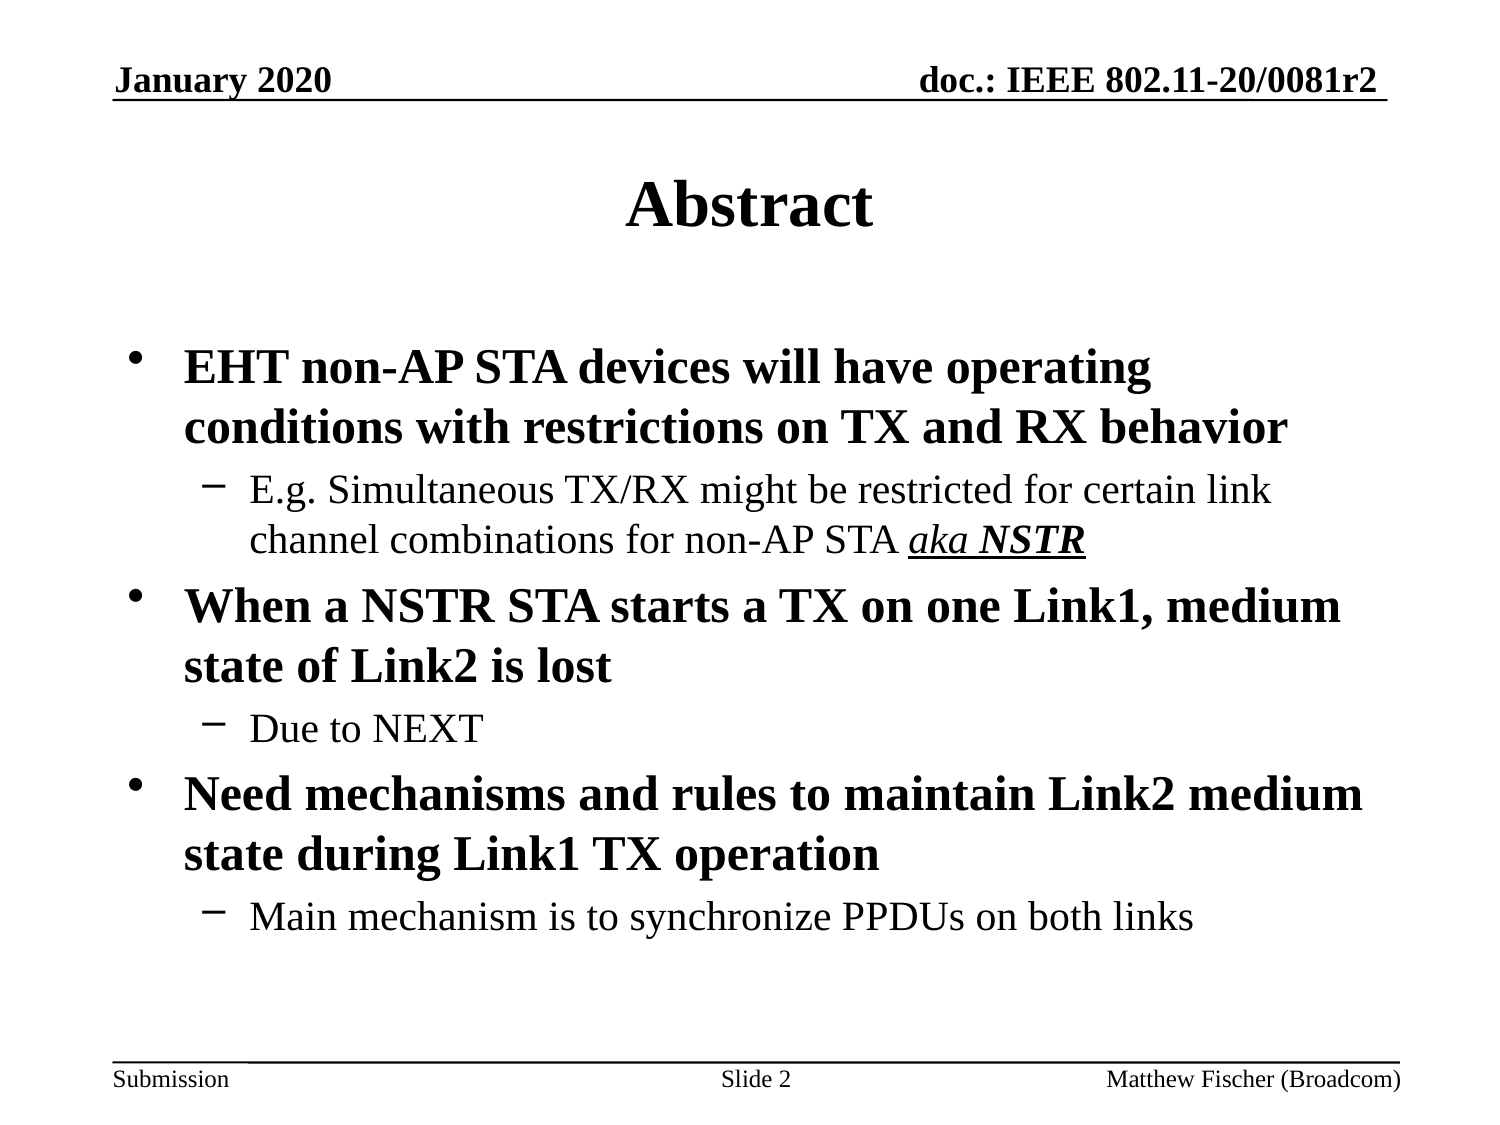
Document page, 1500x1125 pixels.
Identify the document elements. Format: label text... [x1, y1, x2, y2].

slide_number Slide 2 [712, 1061, 800, 1093]
footer Matthew Fischer (Broadcom) [1102, 1061, 1402, 1093]
list EHT non-AP STA devices will have operating conditions with restrictions on TX and RX behavior E.g. Simultaneous TX/RX might be restricted for certain link channel combinations for non-AP STA aka NSTR When a NSTR STA starts a TX on one Link1, medium state of Link2 is lost Due to NEXT Need mechanisms and rules to maintain Link2 medium state during Link1 TX operation Main mechanism is to synchronize PPDUs on both links [112, 326, 1388, 1002]
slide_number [114, 54, 335, 101]
title Abstract [112, 112, 1388, 288]
